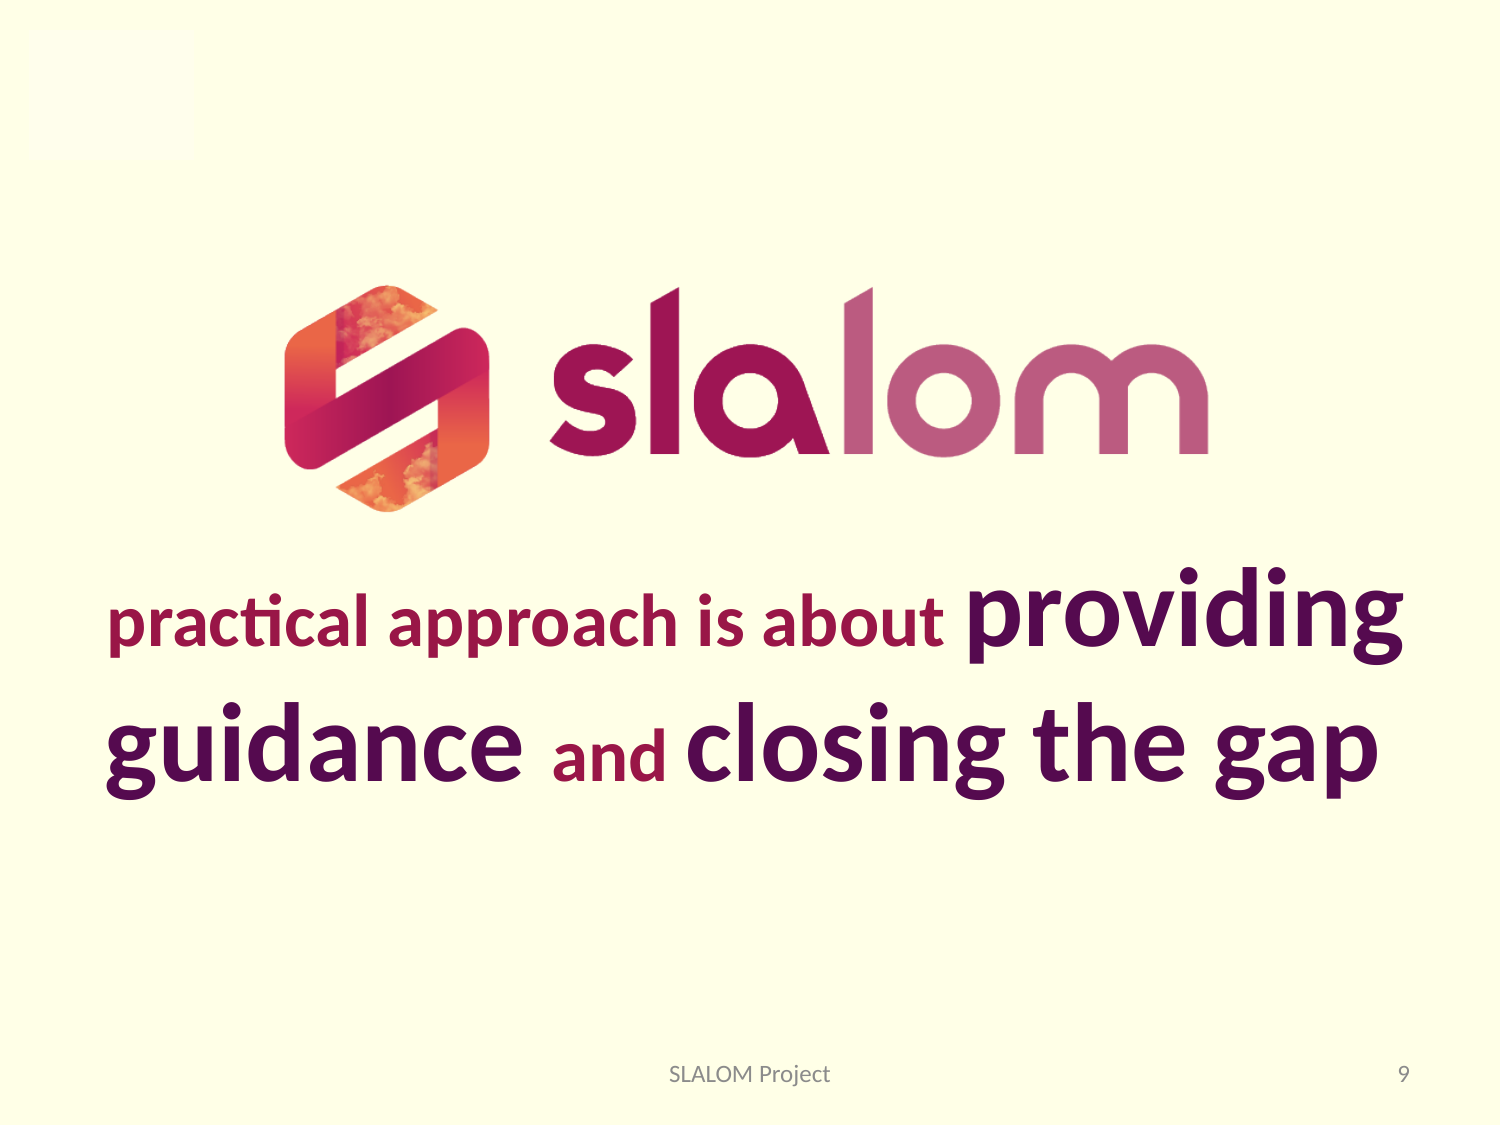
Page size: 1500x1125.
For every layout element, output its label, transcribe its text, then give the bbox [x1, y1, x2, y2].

slide_number 9 [1074, 1042, 1425, 1103]
picture [29, 30, 1389, 682]
text_box practical approach is about providing guidance and closing the gap [76, 527, 1436, 812]
footer SLALOM Project [512, 1042, 988, 1103]
